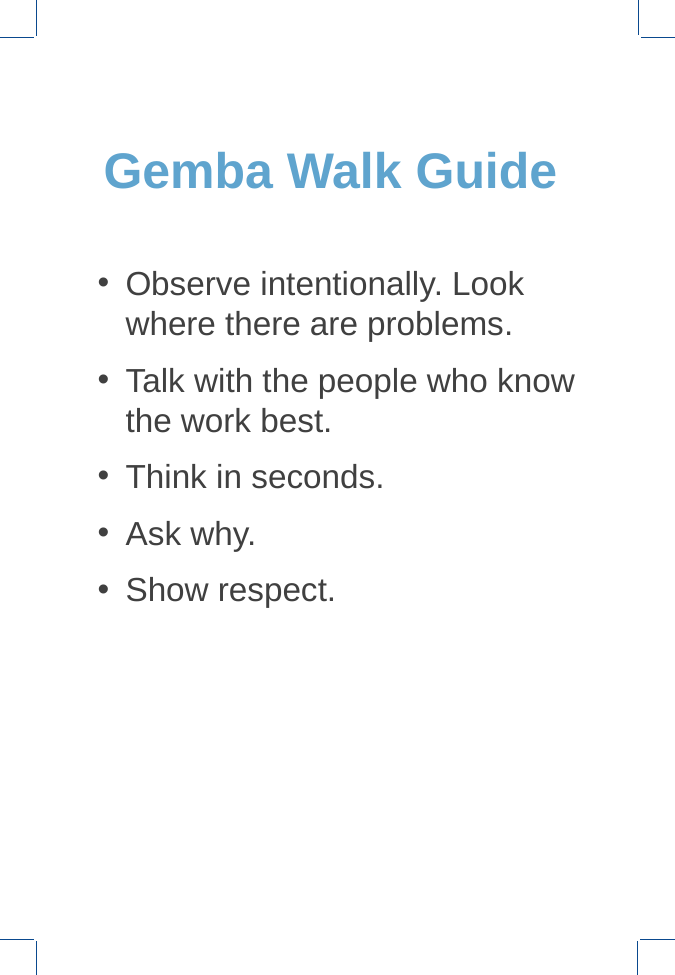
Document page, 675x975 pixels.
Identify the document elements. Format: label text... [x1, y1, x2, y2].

list Observe intentionally. Look where there are problems. Talk with the people who know the work best. Think in seconds. Ask why. Show respect. [97, 262, 578, 909]
title Gemba Walk Guide [75, 149, 600, 198]
